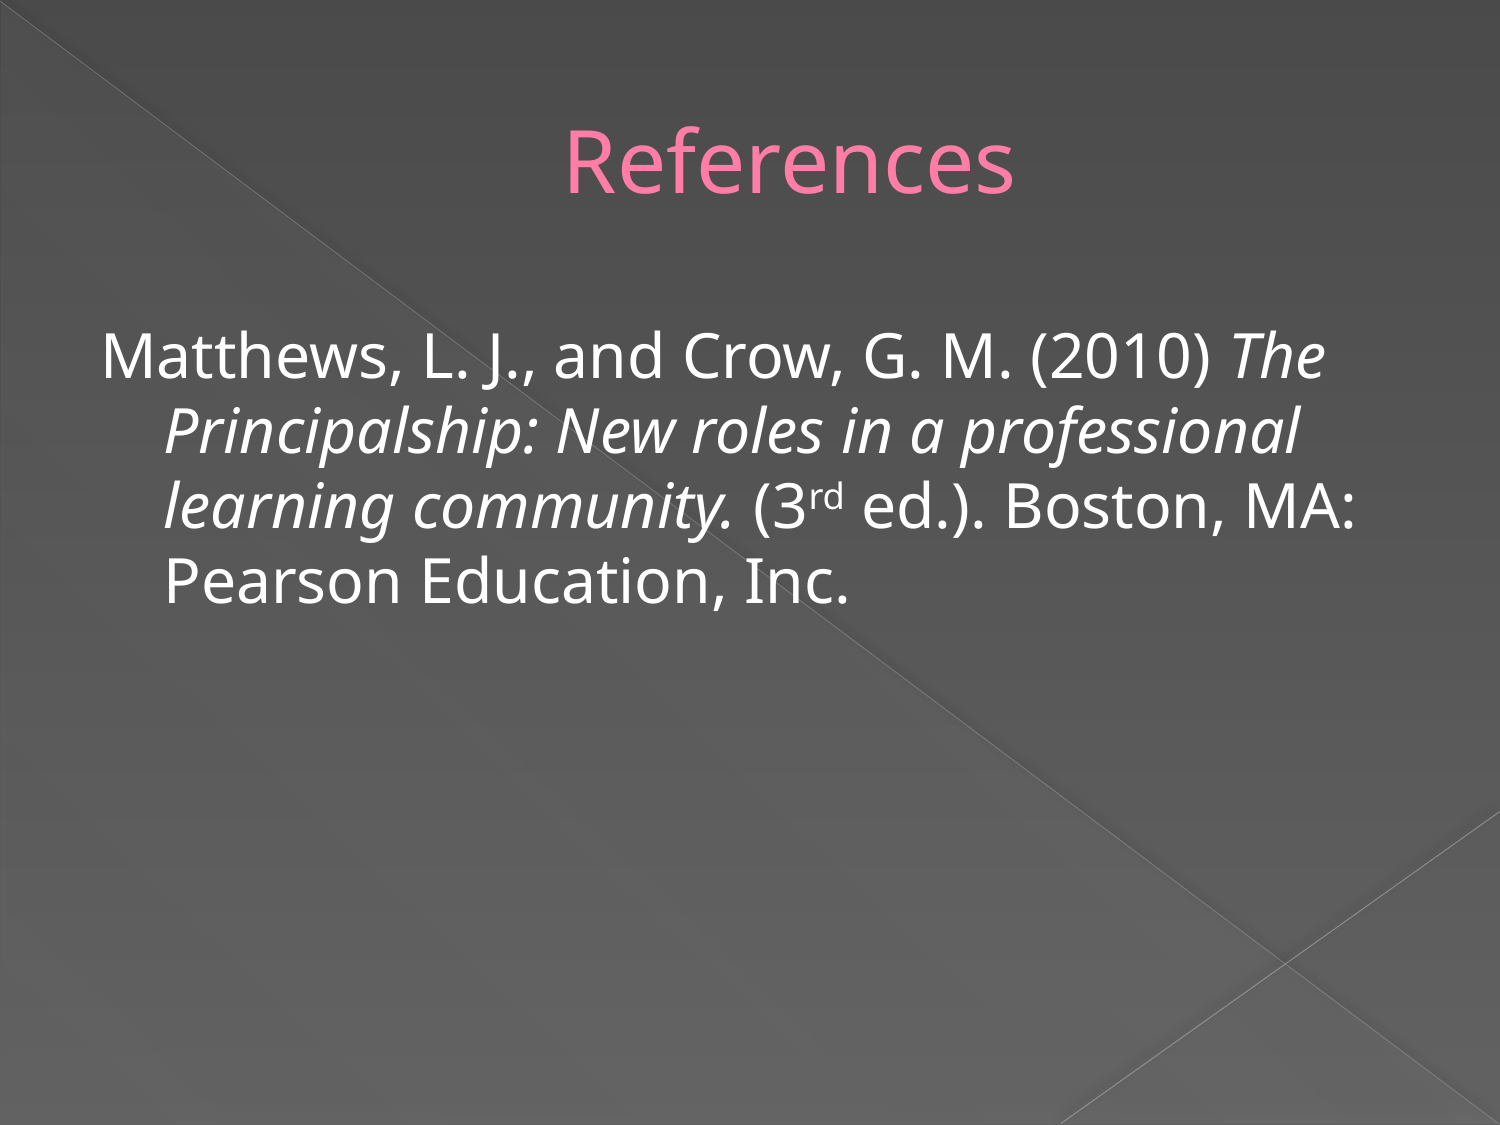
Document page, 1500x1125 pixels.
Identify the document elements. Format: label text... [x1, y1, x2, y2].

list Matthews, L. J., and Crow, G. M. (2010) The Principalship: New roles in a professional learning community. (3rd ed.). Boston, MA: Pearson Education, Inc. [75, 308, 1425, 1059]
title References [75, 43, 1425, 274]
